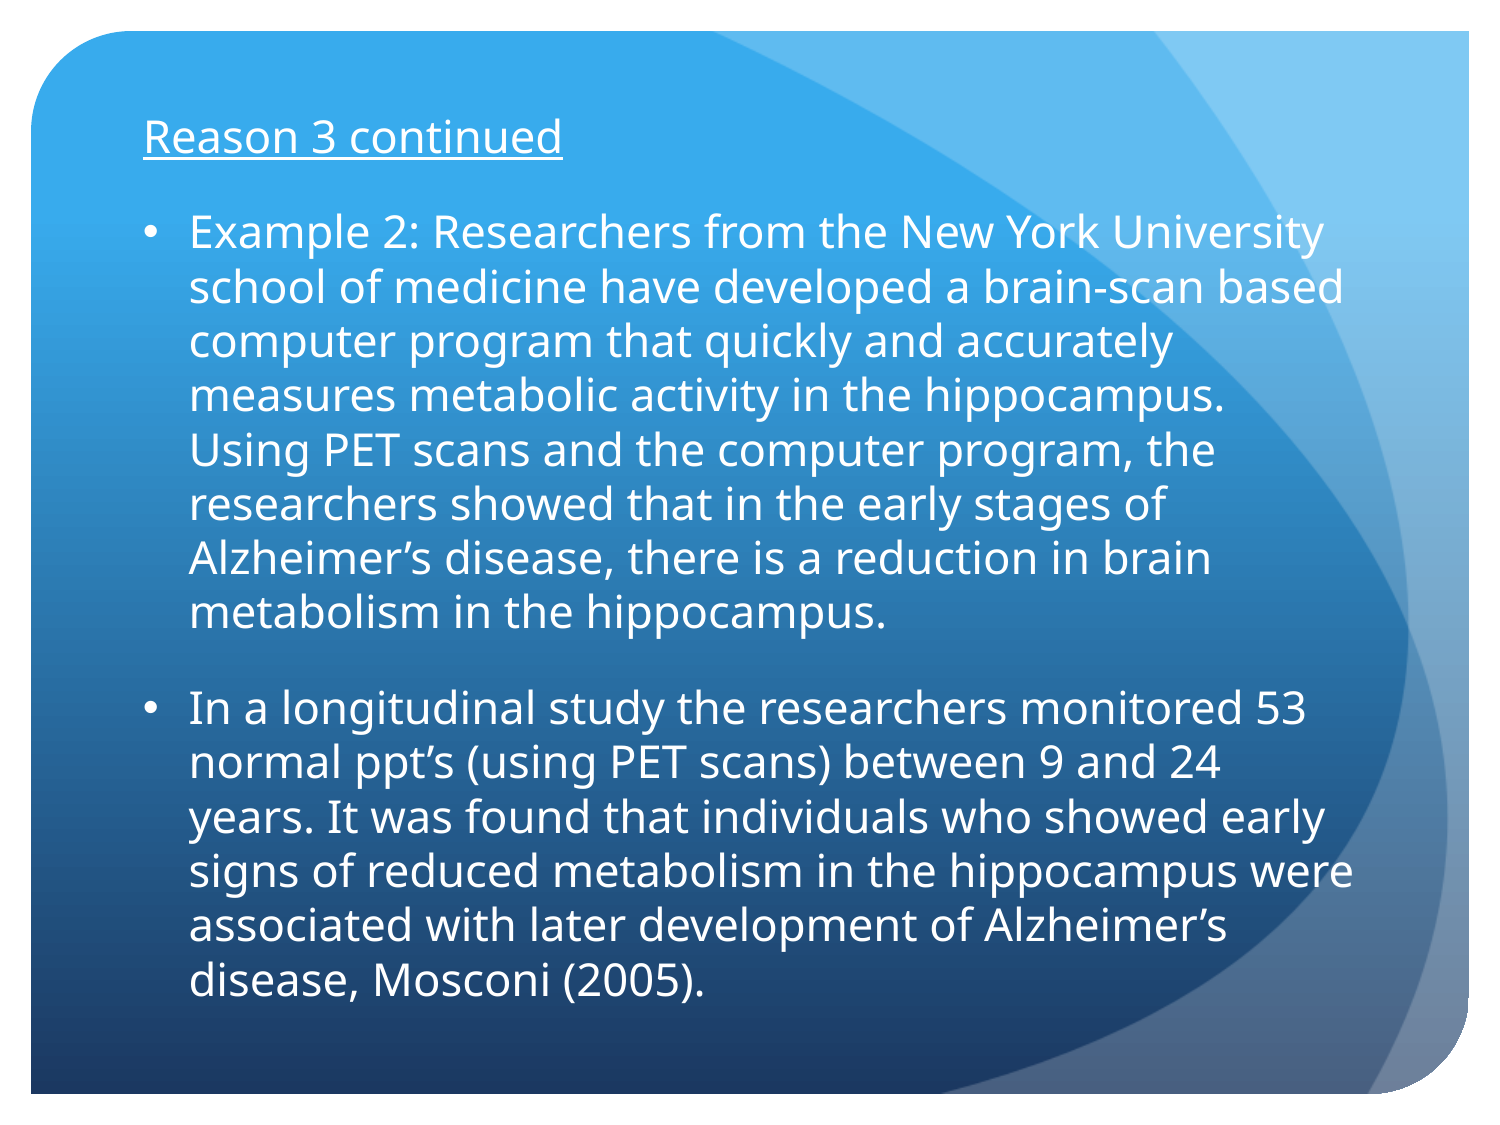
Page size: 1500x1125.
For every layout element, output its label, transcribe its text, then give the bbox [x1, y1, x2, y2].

list Reason 3 continued Example 2: Researchers from the New York University school of medicine have developed a brain-scan based computer program that quickly and accurately measures metabolic activity in the hippocampus. Using PET scans and the computer program, the researchers showed that in the early stages of Alzheimer’s disease, there is a reduction in brain metabolism in the hippocampus. In a longitudinal study the researchers monitored 53 normal ppt’s (using PET scans) between 9 and 24 years. It was found that individuals who showed early signs of reduced metabolism in the hippocampus were associated with later development of Alzheimer’s disease, Mosconi (2005). [127, 100, 1372, 1017]
picture [24, 30, 1473, 1094]
